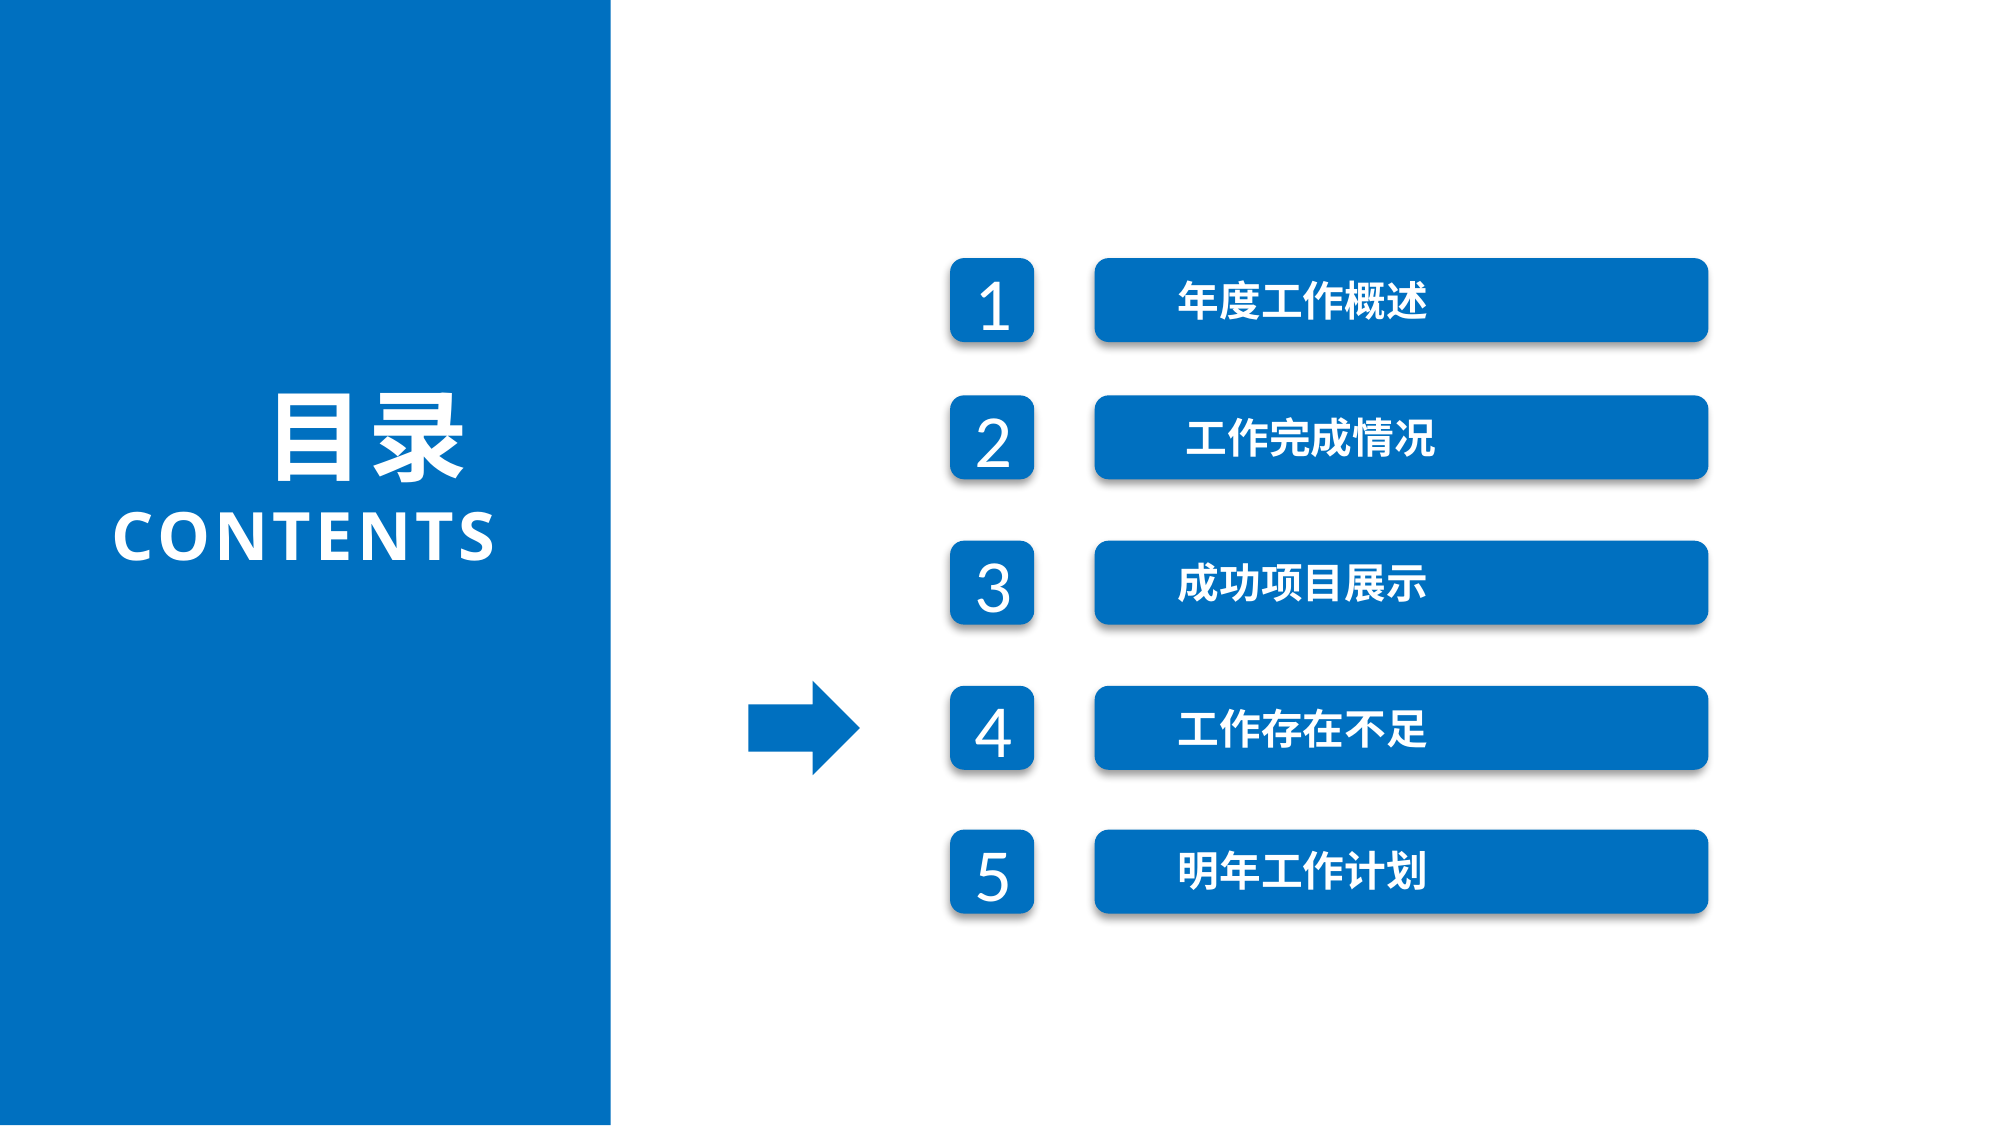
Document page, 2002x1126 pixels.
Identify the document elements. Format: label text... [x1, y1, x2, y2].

text_box 5 [947, 827, 1037, 916]
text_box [1094, 540, 1709, 625]
text_box 2 [947, 393, 1037, 482]
text_box 目录 CONTENTS [55, 364, 516, 584]
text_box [1094, 829, 1709, 914]
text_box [1094, 257, 1709, 343]
text_box 3 [947, 538, 1037, 627]
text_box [1094, 685, 1709, 770]
text_box [746, 678, 862, 778]
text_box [1094, 395, 1709, 480]
text_box 4 [947, 683, 1037, 772]
text_box [0, 0, 613, 1126]
text_box 1 [947, 255, 1037, 345]
